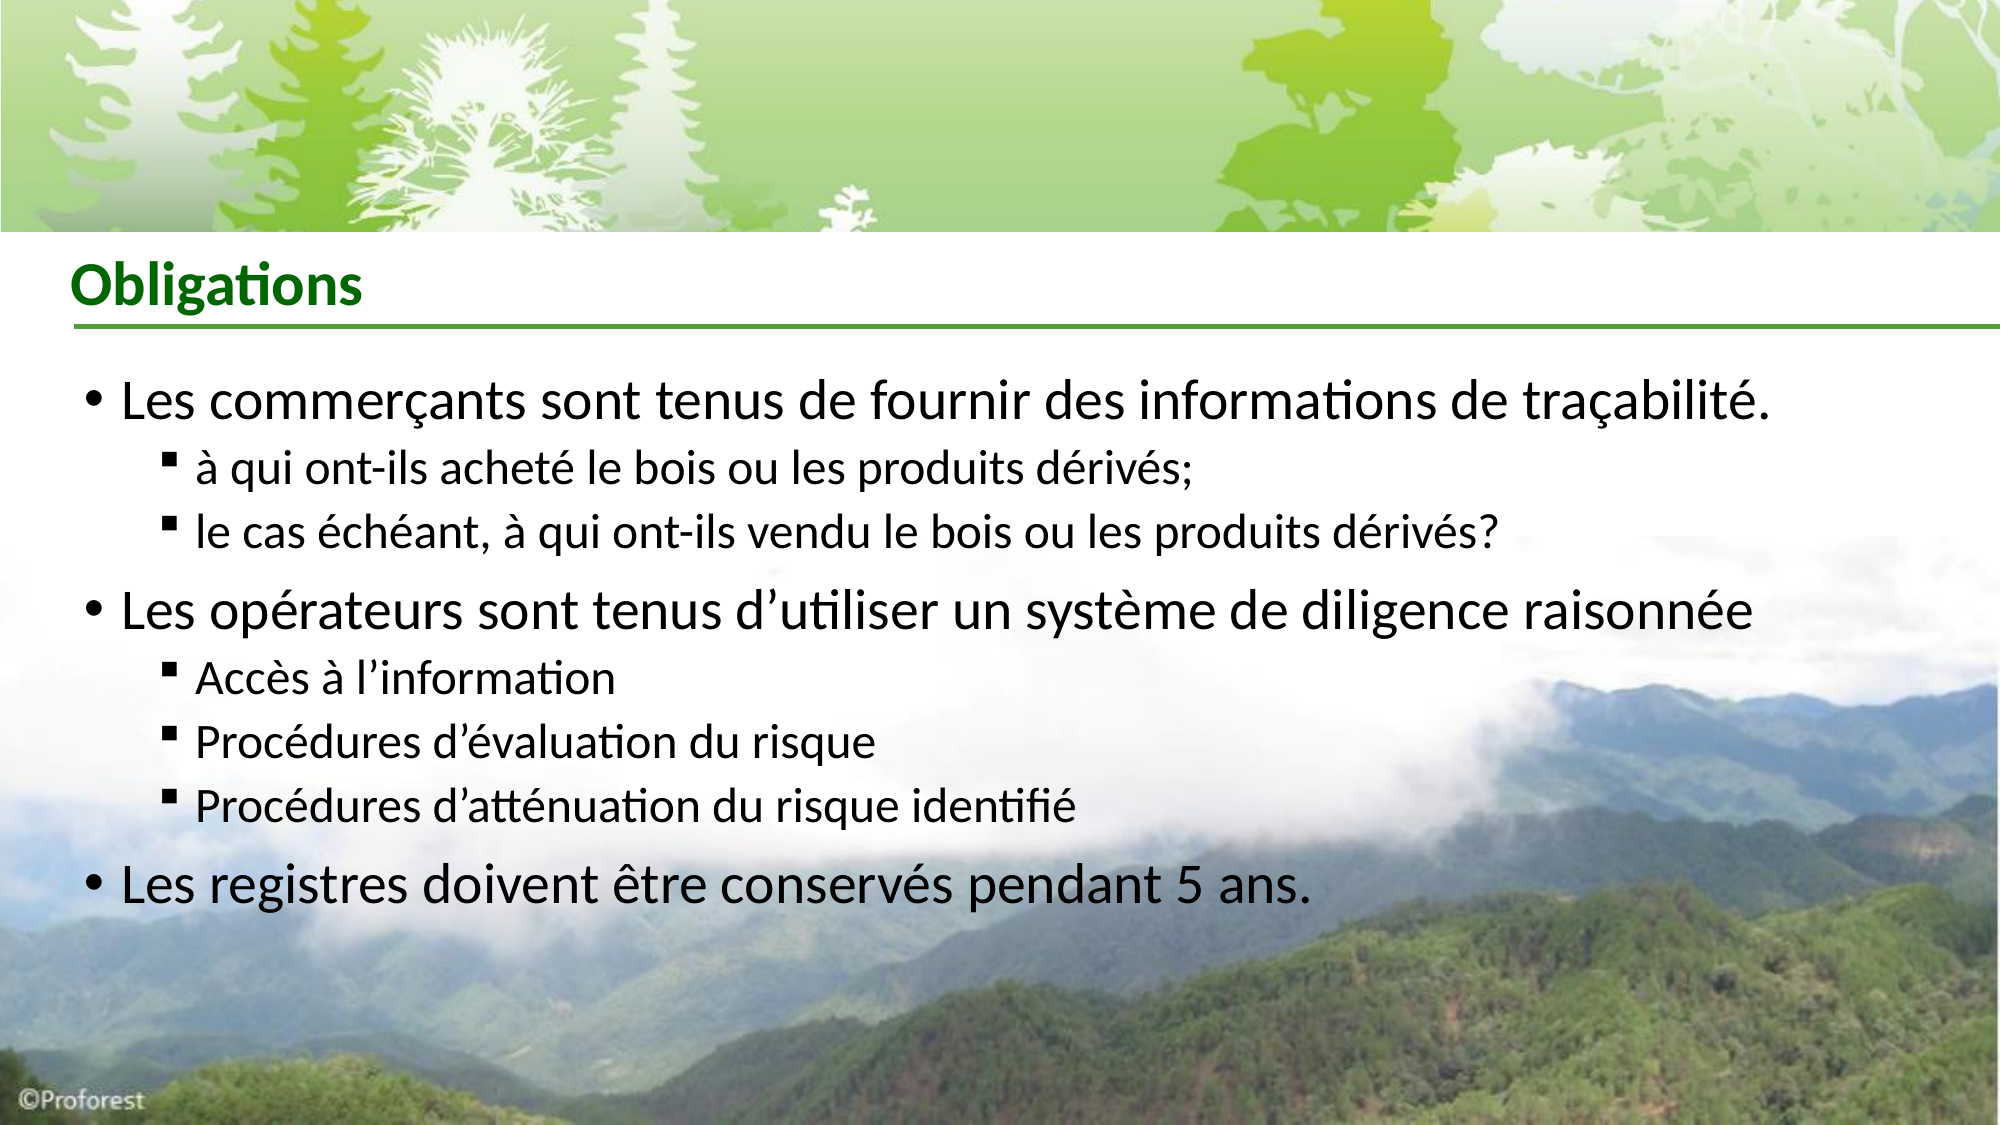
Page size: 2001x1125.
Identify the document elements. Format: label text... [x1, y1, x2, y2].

list Les commerçants sont tenus de fournir des informations de traçabilité. à qui ont-ils acheté le bois ou les produits dérivés; le cas échéant, à qui ont-ils vendu le bois ou les produits dérivés? Les opérateurs sont tenus d’utiliser un système de diligence raisonnée Accès à l’information Procédures d’évaluation du risque Procédures d’atténuation du risque identifié Les registres doivent être conservés pendant 5 ans. [68, 362, 1973, 536]
picture [0, 536, 2000, 1125]
picture [0, 0, 2000, 232]
title Obligations [55, 191, 1406, 380]
